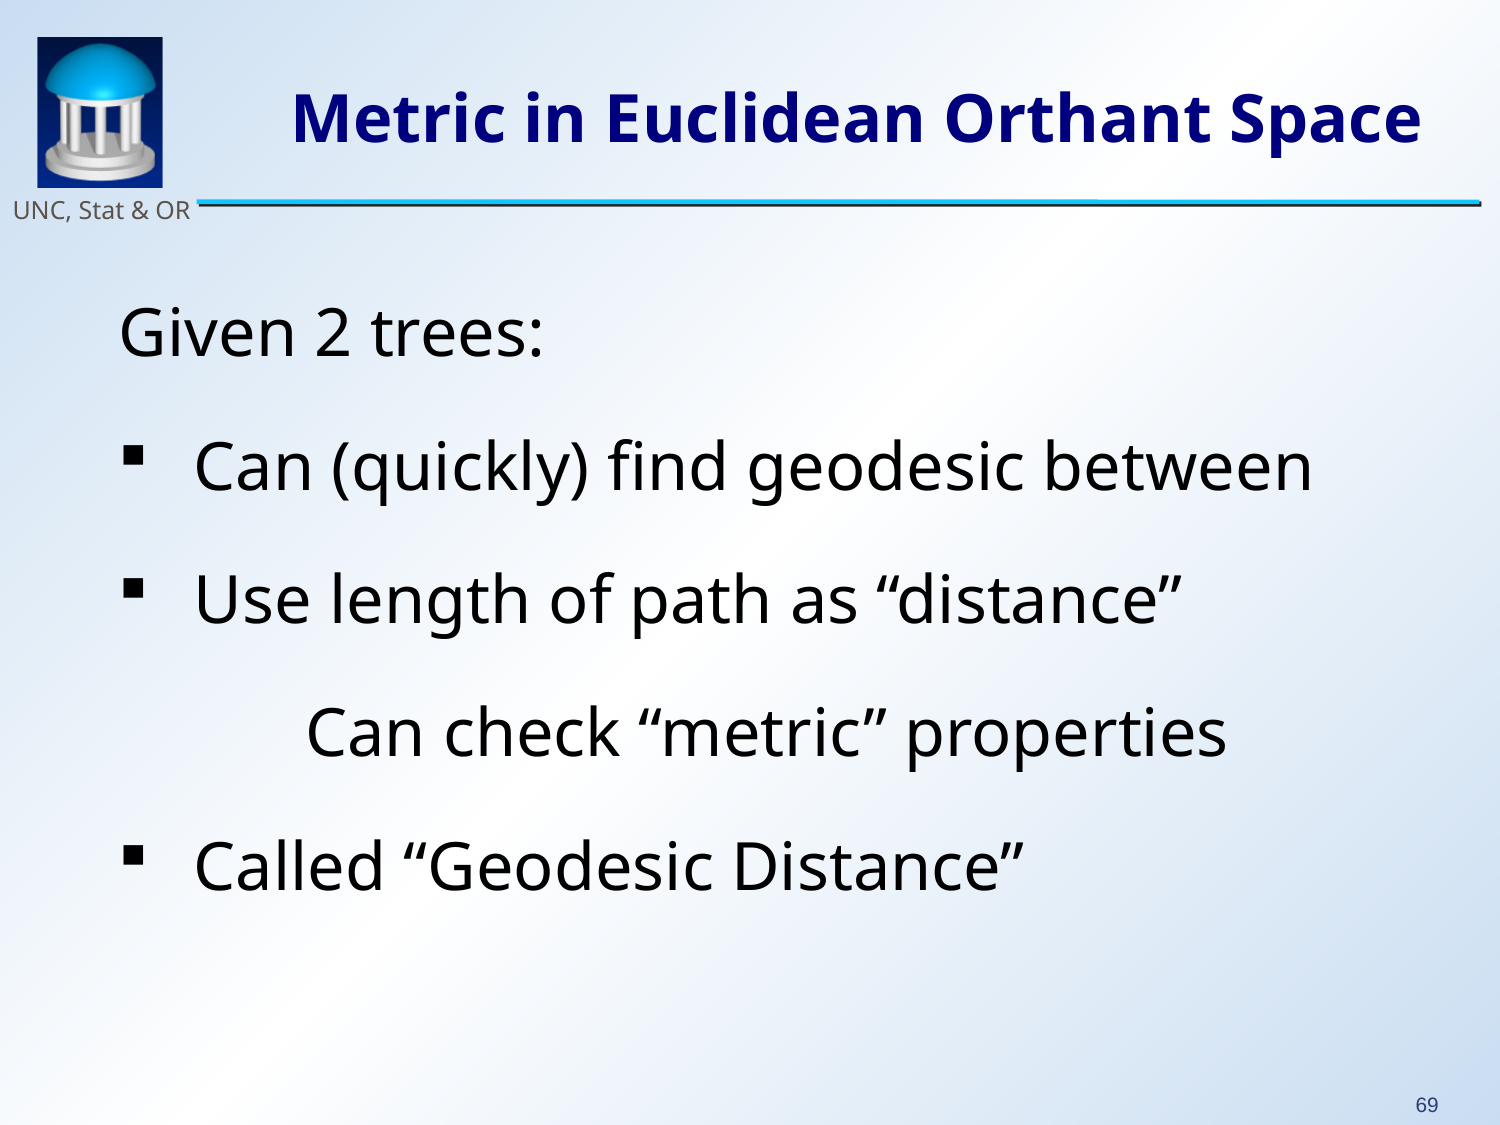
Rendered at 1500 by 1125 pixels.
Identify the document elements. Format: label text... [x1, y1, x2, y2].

list Given 2 trees: Can (quickly) find geodesic between Use length of path as “distance” Can check “metric” properties Called “Geodesic Distance” [103, 242, 1432, 1026]
title Metric in Euclidean Orthant Space [274, 74, 1448, 156]
